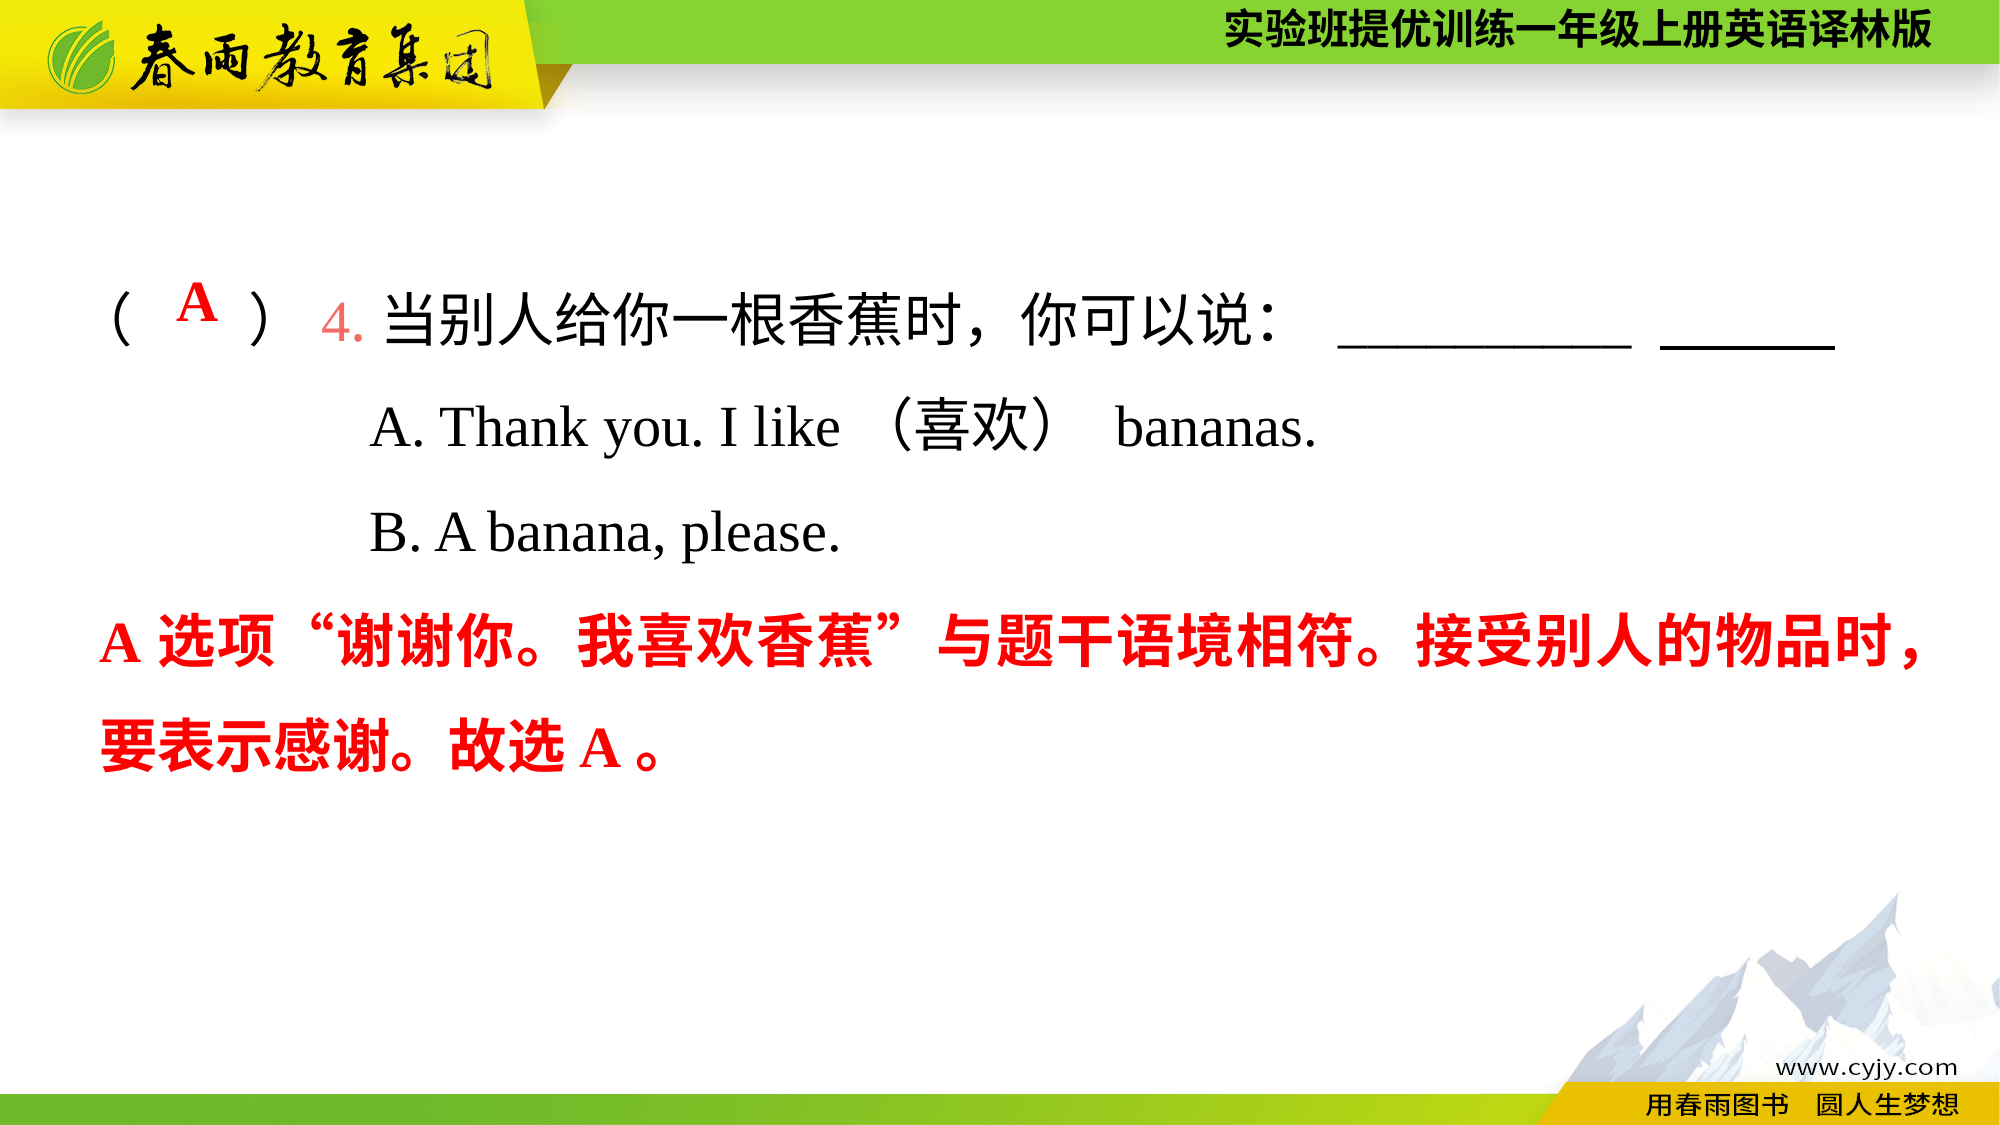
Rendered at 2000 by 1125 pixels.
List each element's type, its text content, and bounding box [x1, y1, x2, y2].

text_box A [161, 255, 234, 341]
text_box A选项“谢谢你。我喜欢香蕉”与题干语境相符。接受别人的物品时，要表示感谢。故选A。 [84, 561, 1969, 787]
list （ ）4.当别人给你一根香蕉时，你可以说： __________ A. Thank you. I like（喜欢） bananas. B. A banana, please. [59, 240, 1944, 574]
picture [0, 0, 2000, 1125]
